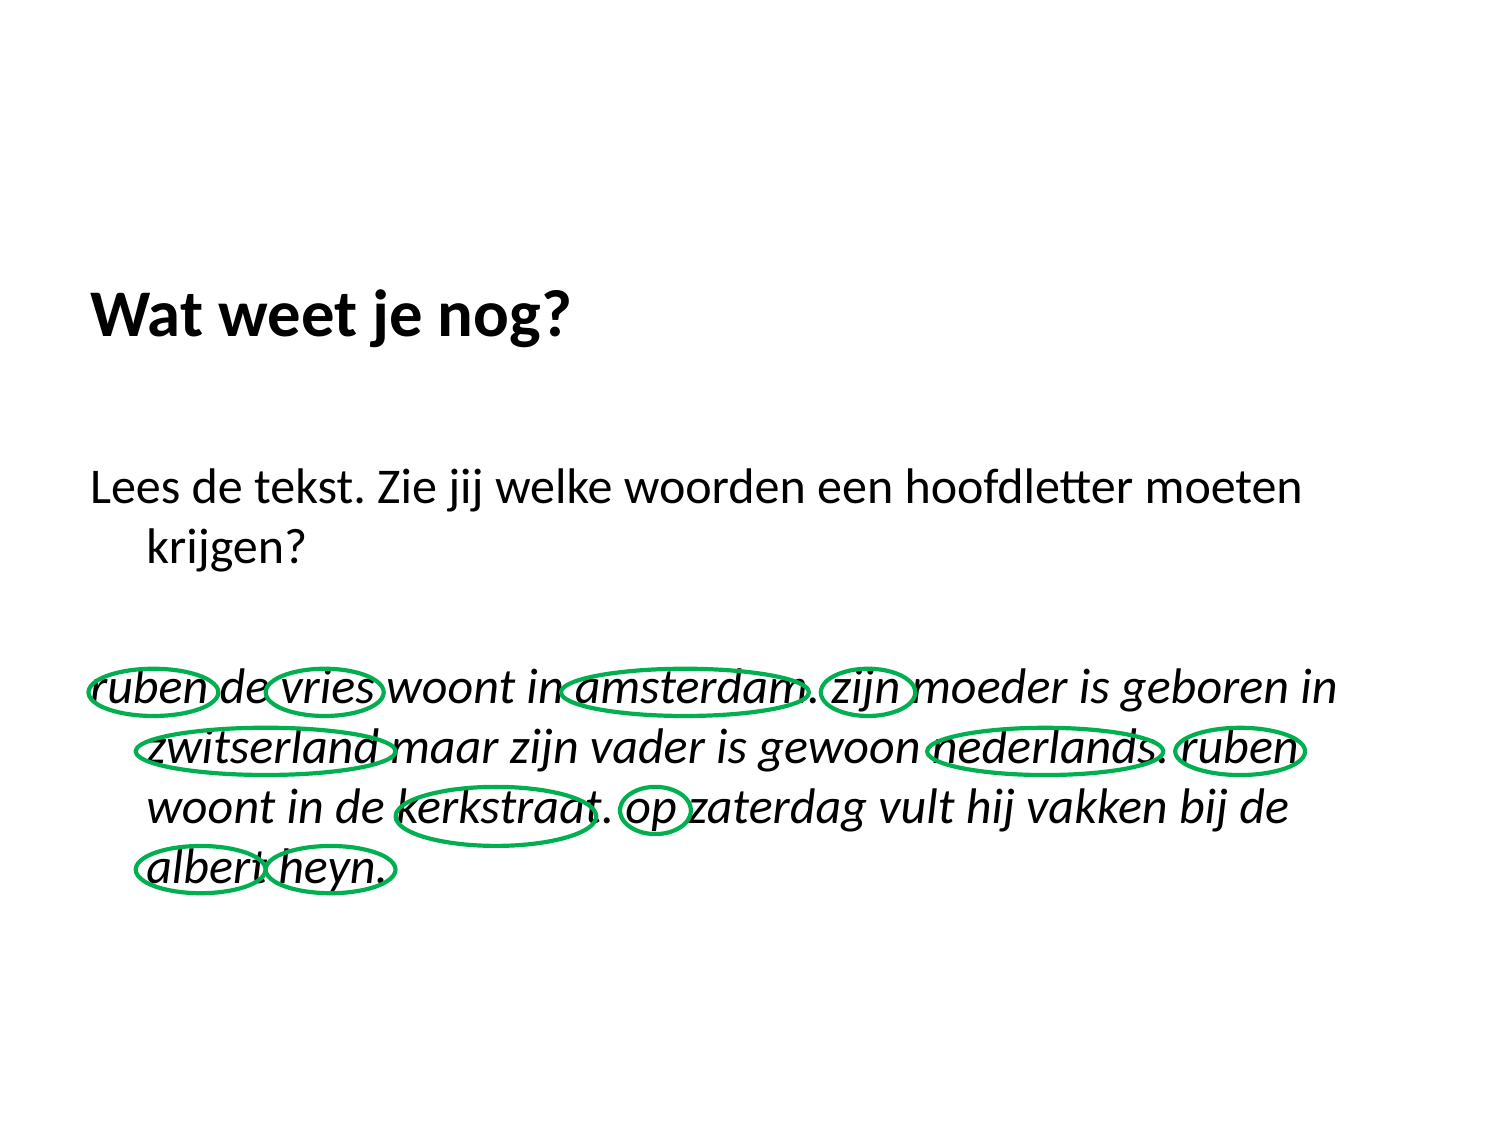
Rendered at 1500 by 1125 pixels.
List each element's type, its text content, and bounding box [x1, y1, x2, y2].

text_box [86, 666, 221, 719]
text_box [133, 843, 266, 896]
text_box [263, 666, 386, 719]
text_box [1173, 725, 1308, 778]
text_box [558, 666, 811, 719]
text_box [263, 843, 398, 896]
text_box [617, 784, 693, 837]
text_box [393, 784, 599, 849]
text_box [925, 725, 1166, 778]
text_box [818, 666, 918, 719]
list Wat weet je nog? Lees de tekst. Zie jij welke woorden een hoofdletter moeten krijgen? ruben de vries woont in amsterdam. zijn moeder is geboren in zwitserland maar zijn vader is gewoon nederlands. ruben woont in de kerkstraat. op zaterdag vult hij vakken bij de albert heyn. [75, 262, 1425, 1005]
text_box [133, 725, 398, 778]
